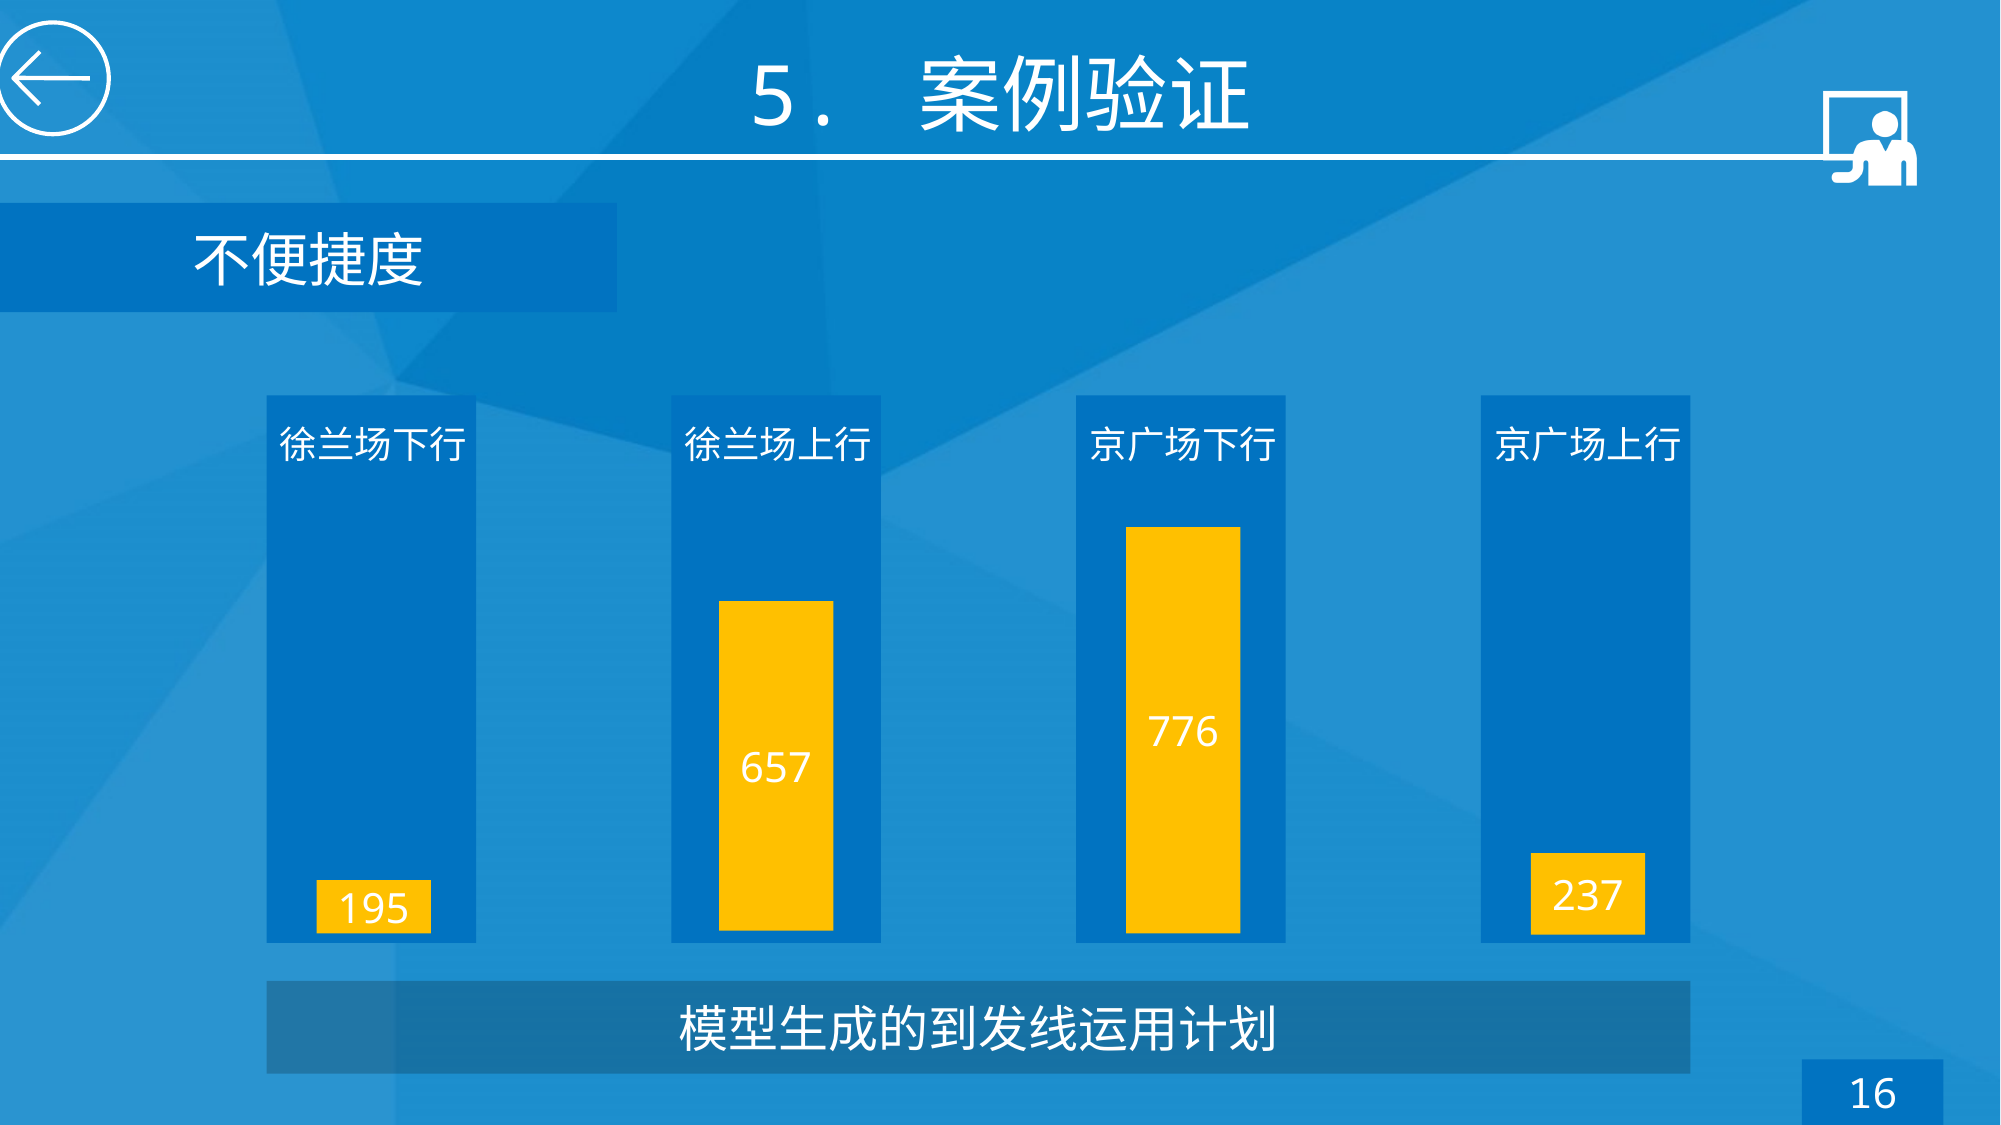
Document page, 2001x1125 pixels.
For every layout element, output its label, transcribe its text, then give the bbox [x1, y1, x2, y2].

text_box [0, 20, 111, 137]
text_box [1480, 394, 1691, 944]
text_box [670, 394, 882, 944]
text_box 776 [1125, 526, 1241, 934]
text_box 徐兰场上行 [676, 421, 881, 512]
text_box 模型生成的到发线运用计划 [266, 980, 1691, 1075]
text_box [1075, 394, 1287, 944]
text_box 16 [1801, 1059, 1944, 1125]
text_box [266, 394, 477, 944]
text_box 京广场下行 [1080, 421, 1286, 512]
text_box 237 [1530, 852, 1646, 936]
picture [0, 0, 2001, 1125]
text_box 195 [316, 879, 432, 934]
text_box 京广场上行 [1485, 421, 1691, 512]
picture [0, 25, 106, 132]
text_box 657 [718, 600, 834, 932]
text_box 徐兰场下行 [271, 421, 477, 512]
text_box 5. 案例验证 [663, 35, 1337, 141]
text_box 不便捷度 [0, 202, 618, 313]
